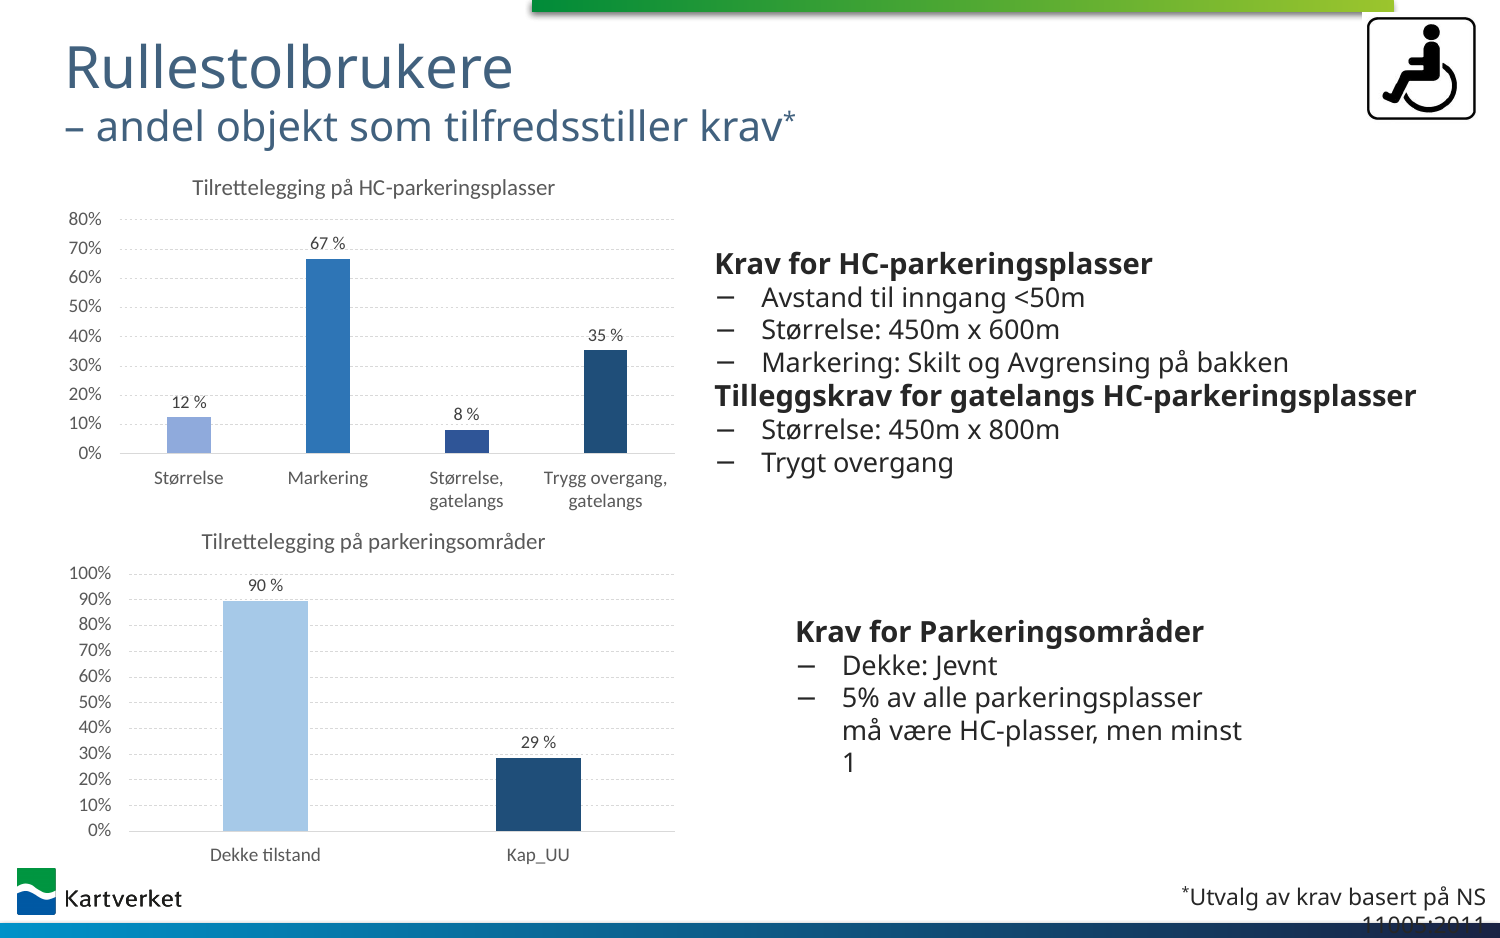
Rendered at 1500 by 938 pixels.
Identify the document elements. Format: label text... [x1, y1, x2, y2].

picture [1362, 12, 1481, 126]
text_box *Utvalg av krav basert på NS 11005:2011 [1068, 873, 1500, 938]
picture [62, 520, 686, 874]
text_box Rullestolbrukere – andel objekt som tilfredsstiller krav* [49, 25, 1431, 158]
text_box Krav for Parkeringsområder Dekke: Jevnt 5% av alle parkeringsplasser må være HC-plasser, men minst 1 [780, 605, 1261, 786]
picture [62, 166, 686, 519]
text_box Krav for HC-parkeringsplasser Avstand til inngang <50m Størrelse: 450m x 600m Markering: Skilt og Avgrensing på bakken Tilleggskrav for gatelangs HC-parkeringsplasser Størrelse: 450m x 800m Trygt overgang [699, 237, 1433, 485]
